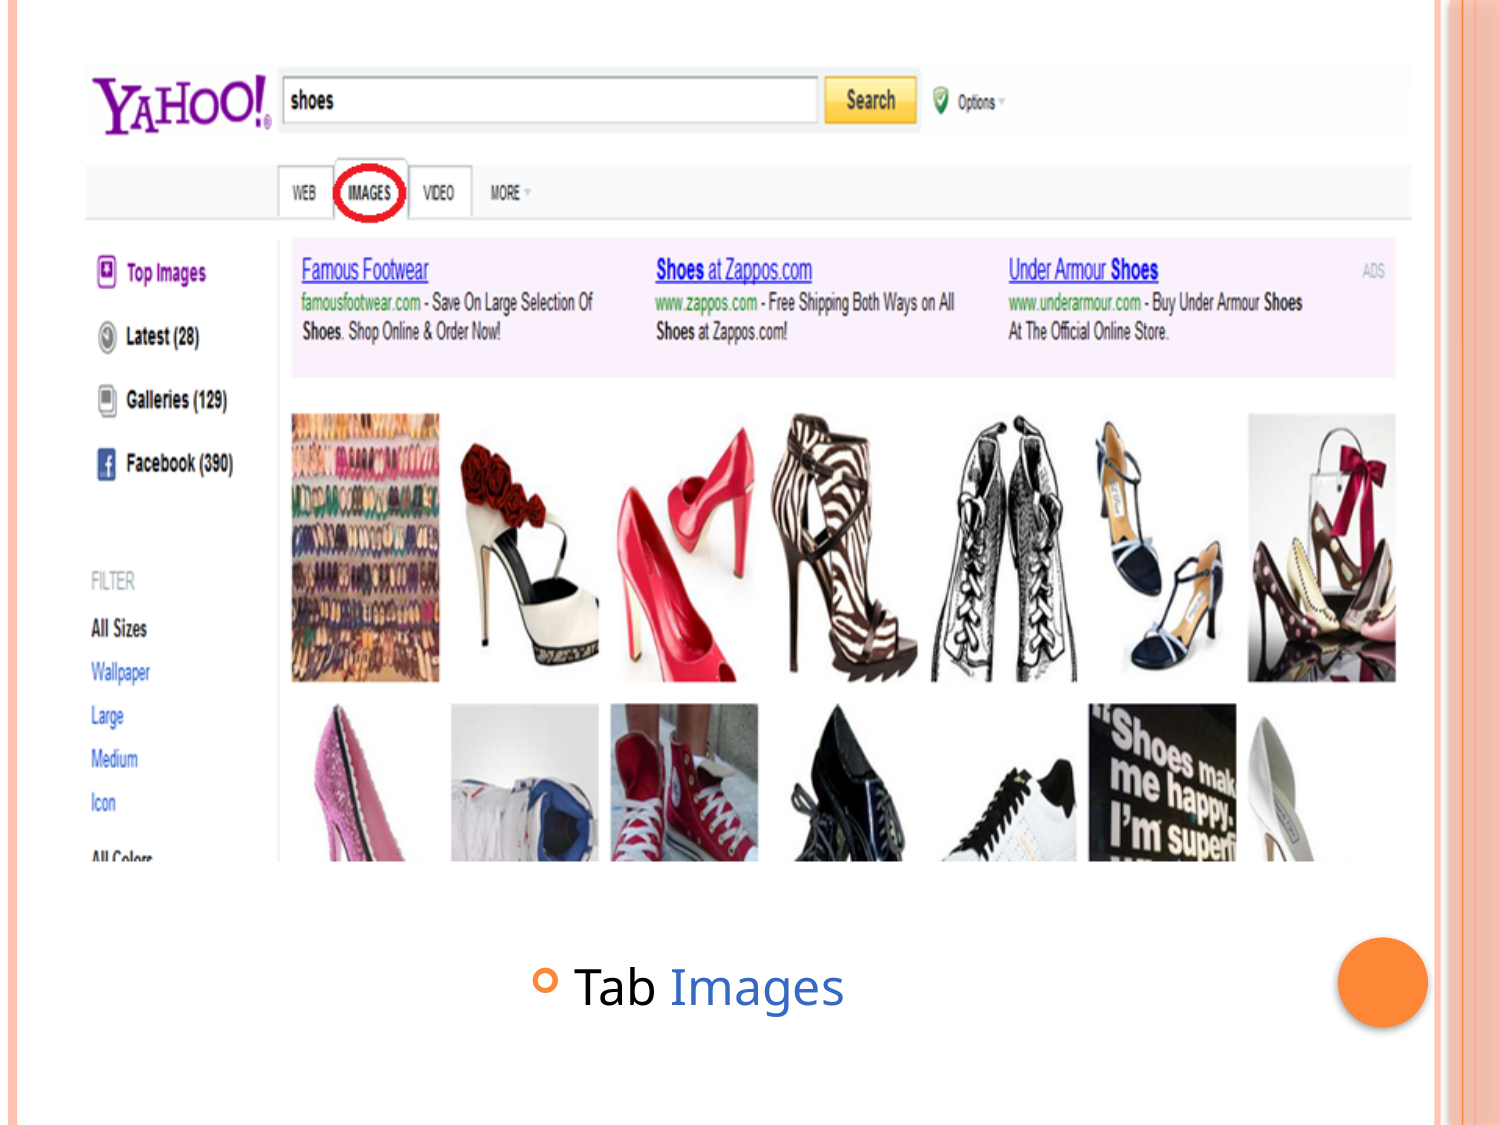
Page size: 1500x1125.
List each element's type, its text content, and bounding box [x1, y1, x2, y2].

list Tab Images [75, 876, 1300, 1062]
picture [74, 61, 1415, 868]
